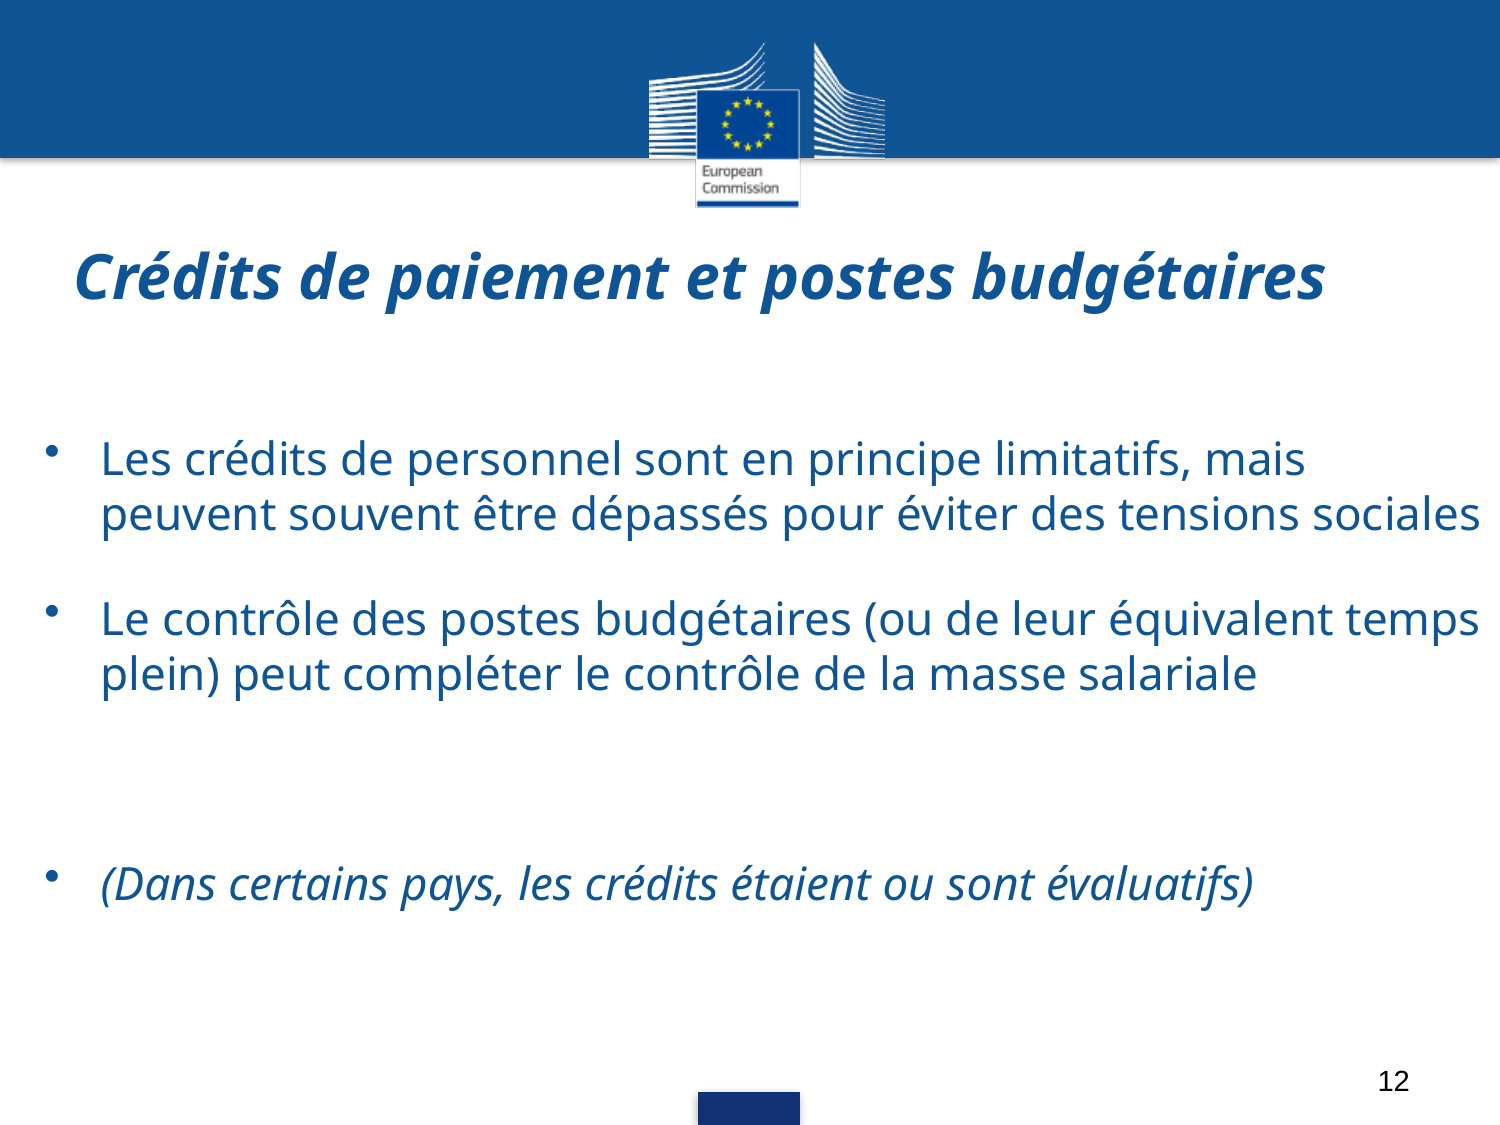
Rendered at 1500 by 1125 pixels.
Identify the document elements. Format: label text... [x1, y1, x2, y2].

title Crédits de paiement et postes budgétaires [0, 187, 1500, 362]
slide_number 12 [1300, 1054, 1426, 1103]
picture [649, 42, 885, 187]
list Les crédits de personnel sont en principe limitatifs, mais peuvent souvent être dépassés pour éviter des tensions sociales Le contrôle des postes budgétaires (ou de leur équivalent temps plein) peut compléter le contrôle de la masse salariale (Dans certains pays, les crédits étaient ou sont évaluatifs) [29, 421, 1500, 905]
